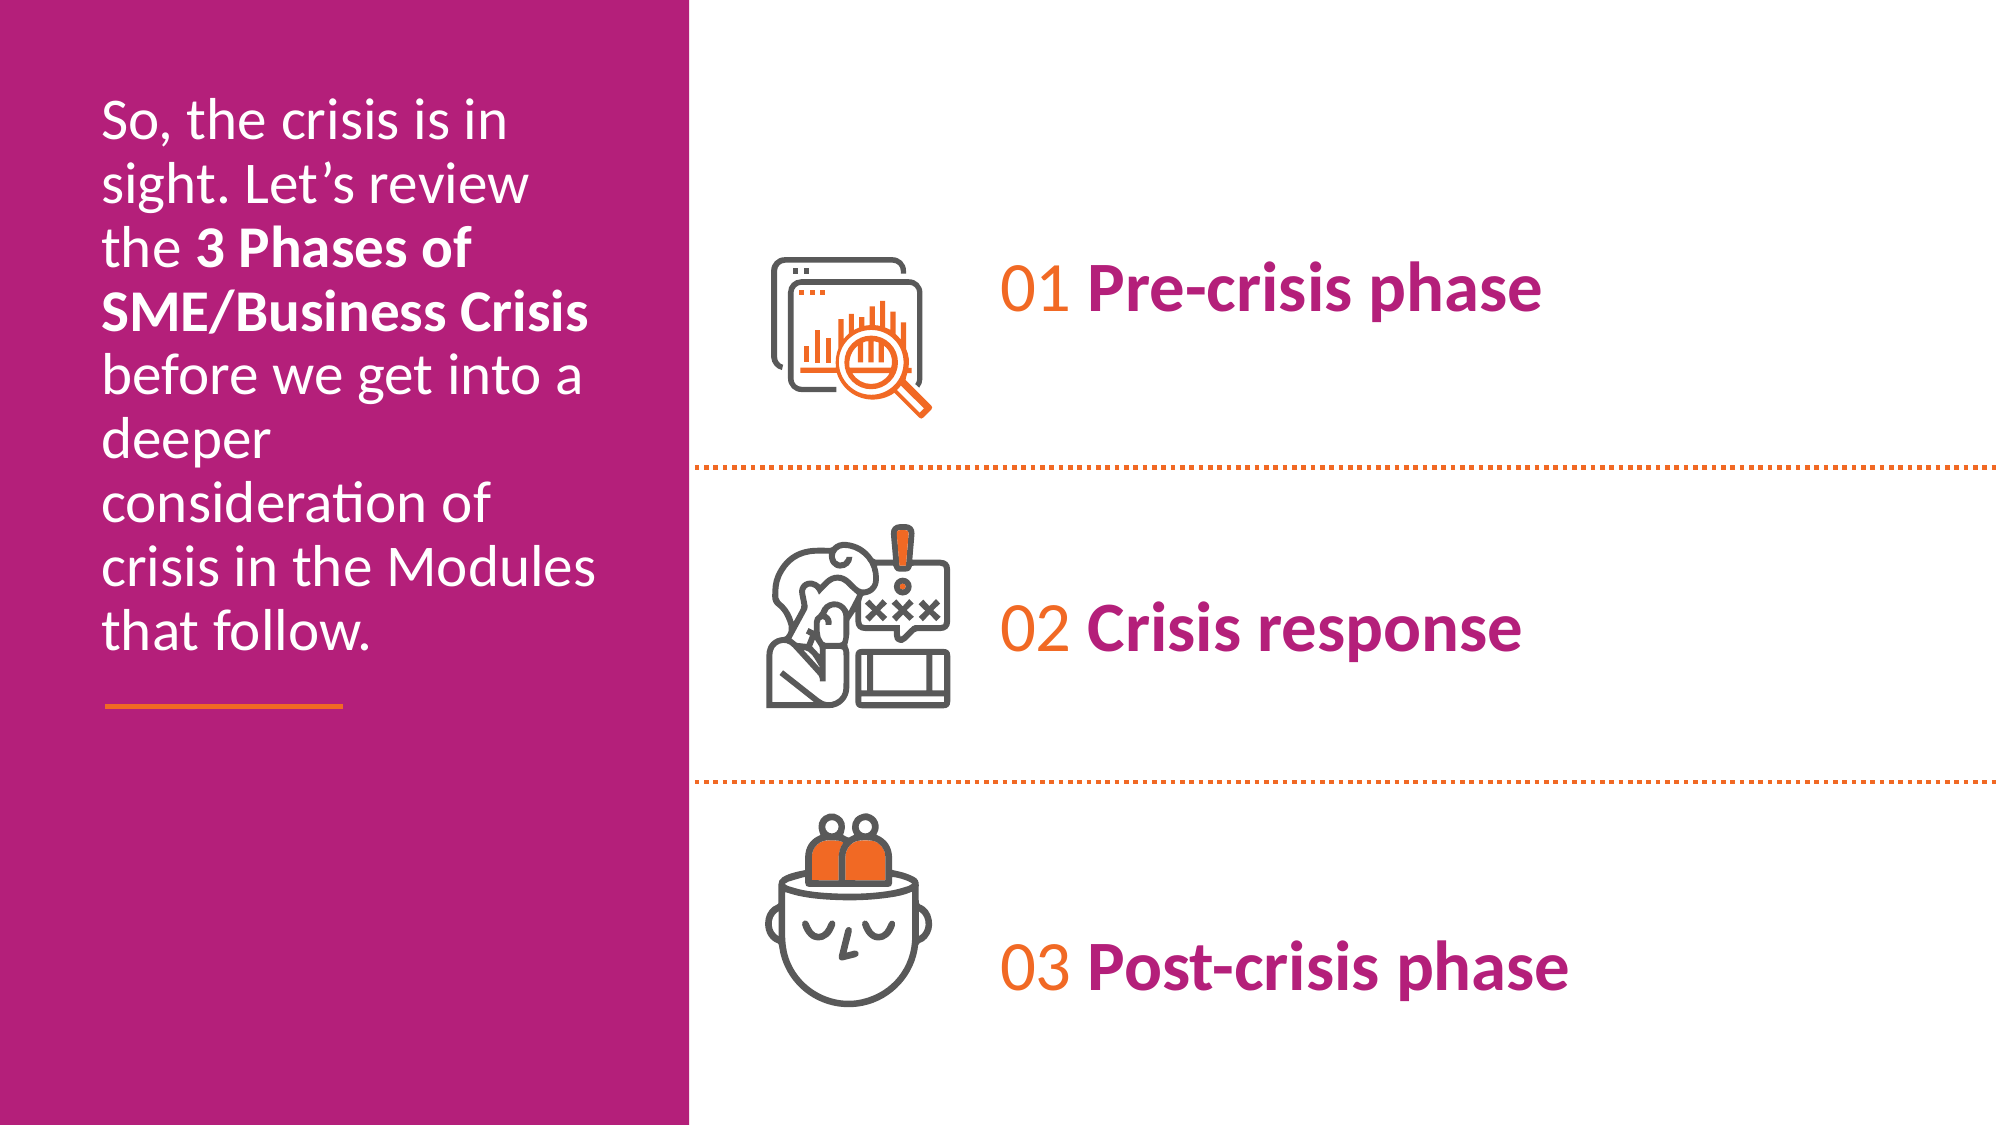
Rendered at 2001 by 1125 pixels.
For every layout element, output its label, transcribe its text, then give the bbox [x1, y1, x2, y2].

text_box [771, 257, 933, 419]
text_box [105, 704, 343, 709]
list So, the crisis is in sight. Let’s review the 3 Phases of SME/Business Crisis before we get into a deeper consideration of crisis in the Modules that follow. [86, 80, 614, 737]
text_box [766, 524, 951, 709]
text_box [0, 0, 690, 1125]
text_box 01 Pre-crisis phase 02 Crisis response 03 Post-crisis phase [985, 468, 1966, 781]
text_box 01 Pre-crisis phase 02 Crisis response 03 Post-crisis phase [985, 233, 1966, 467]
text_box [765, 813, 933, 1008]
text_box 01 Pre-crisis phase 02 Crisis response 03 Post-crisis phase [985, 783, 1966, 1125]
